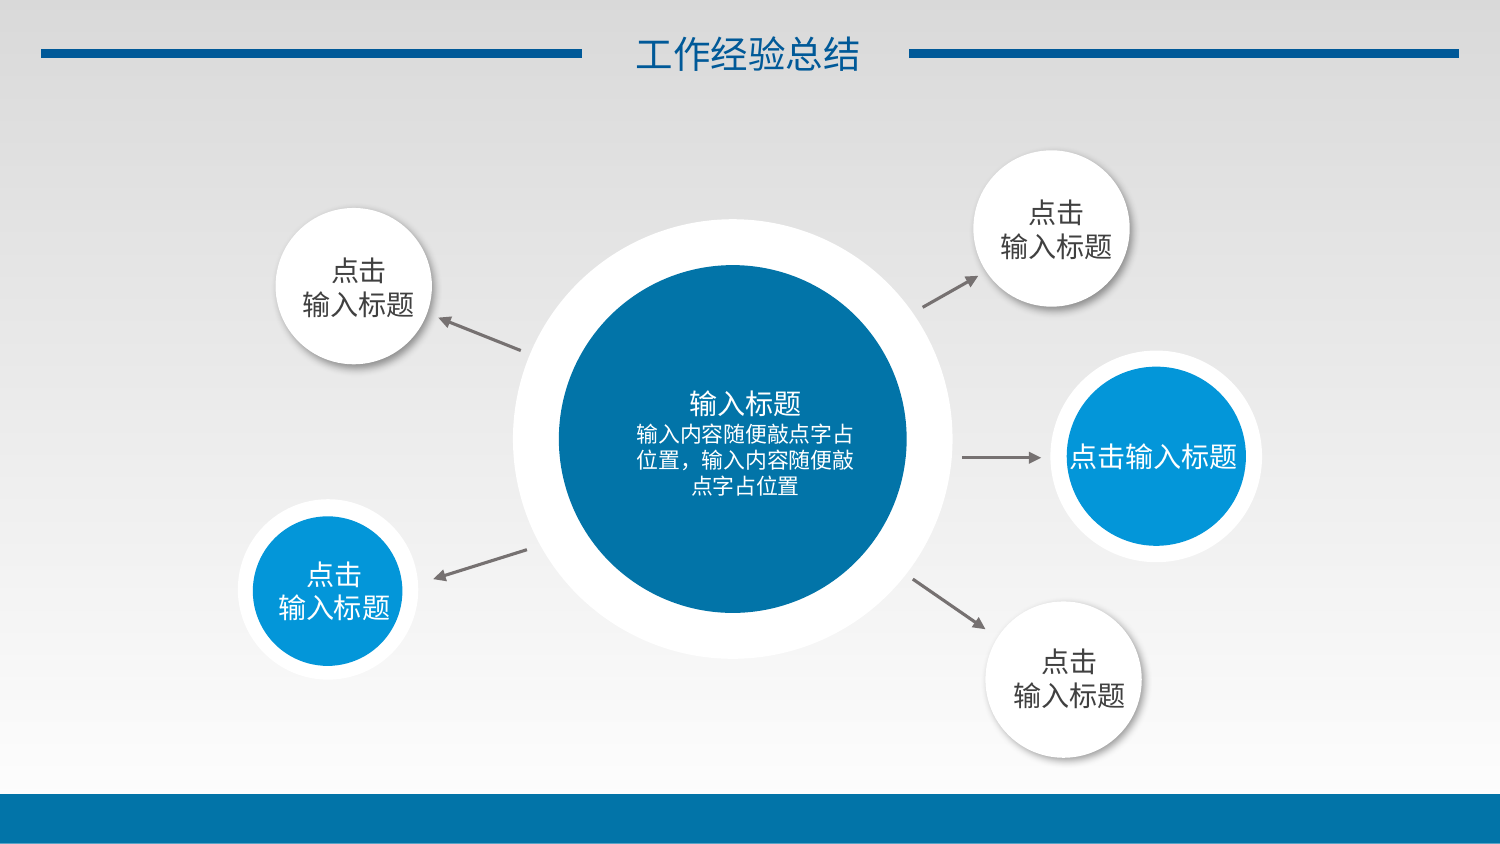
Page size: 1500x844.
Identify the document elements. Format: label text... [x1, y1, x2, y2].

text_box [237, 499, 419, 680]
text_box 点击 输入标题 [985, 188, 1128, 271]
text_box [912, 579, 986, 630]
text_box [972, 149, 1120, 308]
text_box 点击 输入标题 [288, 246, 430, 329]
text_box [1050, 350, 1263, 563]
text_box [274, 206, 423, 366]
text_box 工作经验总结 [586, 23, 910, 84]
text_box [0, 793, 1500, 844]
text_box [512, 219, 953, 659]
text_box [922, 275, 979, 308]
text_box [438, 317, 521, 351]
text_box [984, 600, 1133, 759]
text_box 点击 输入标题 [998, 636, 1141, 719]
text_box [433, 549, 527, 580]
